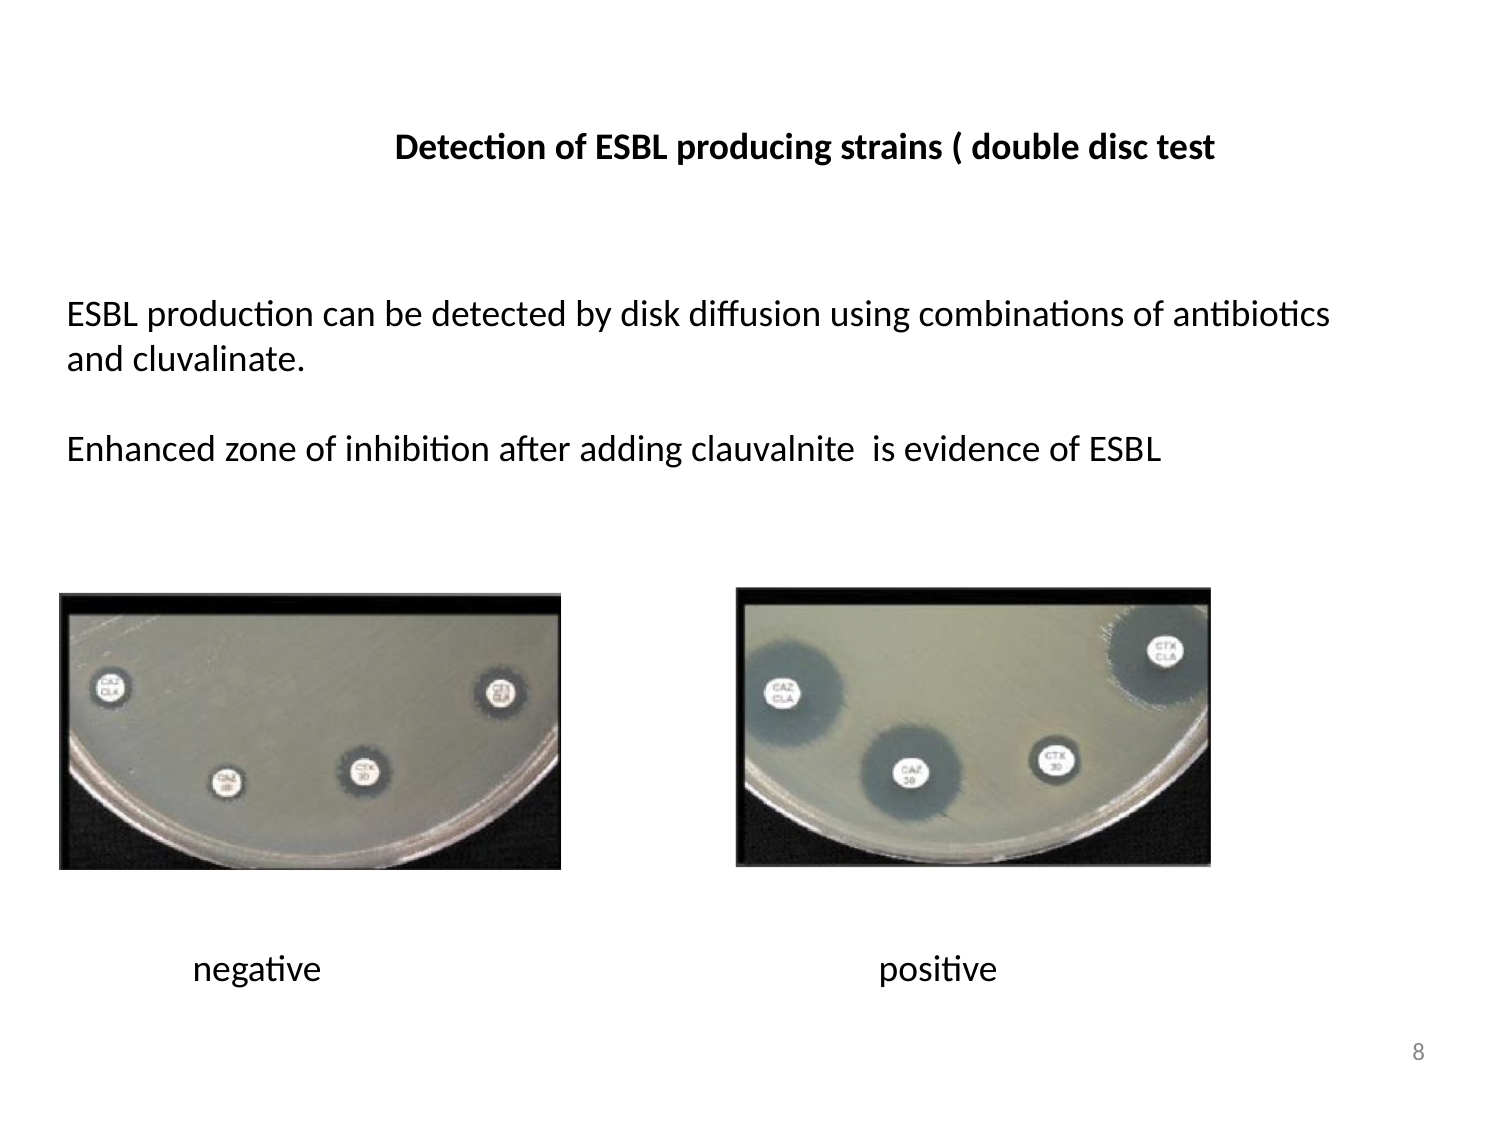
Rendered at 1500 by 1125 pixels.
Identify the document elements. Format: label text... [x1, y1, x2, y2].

slide_number 8 [1074, 1027, 1426, 1074]
text_box positive [871, 936, 1006, 997]
picture [727, 578, 1218, 874]
text_box ESBL production can be detected by disk diffusion using combinations of antibiotics and cluvalinate. Enhanced zone of inhibition after adding clauvalnite is evidence of ESBL [59, 280, 1348, 476]
picture [55, 578, 566, 874]
text_box Detection of ESBL producing strains ( double disc test [387, 114, 1225, 175]
text_box negative [184, 936, 330, 997]
